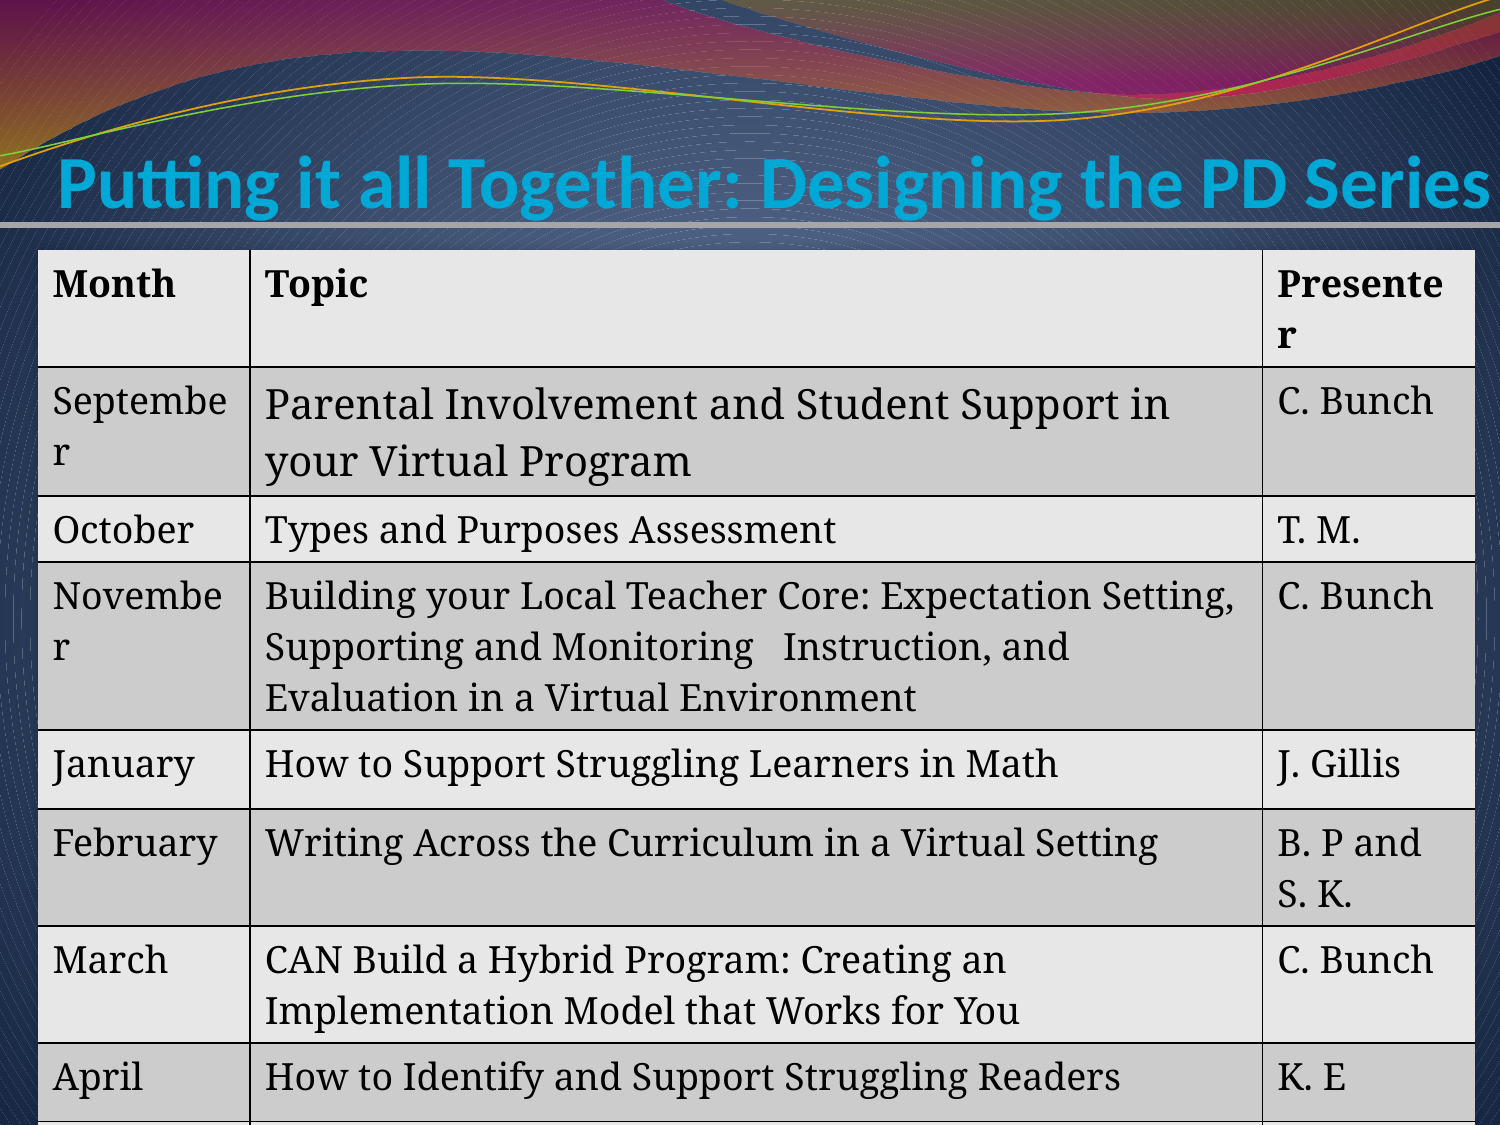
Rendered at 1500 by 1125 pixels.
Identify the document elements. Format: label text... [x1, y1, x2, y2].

table_cell February [38, 810, 249, 925]
table_cell C. Bunch [1263, 563, 1475, 729]
table_cell September [38, 368, 249, 495]
table_cell Building your Local Teacher Core: Expectation Setting, Supporting and Monitoring Instruction, and Evaluation in a Virtual Environment [251, 563, 1262, 729]
table_cell Parental Involvement and Student Support in your Virtual Program [251, 368, 1262, 495]
title Putting it all Together: Designing the PD Series [50, 99, 1500, 222]
table_cell J. Gillis [1263, 731, 1475, 808]
table_cell January [38, 731, 249, 808]
table_cell Writing Across the Curriculum in a Virtual Setting [251, 810, 1262, 925]
table_cell November [38, 563, 249, 729]
table_cell K. E [1263, 1044, 1475, 1121]
table_cell C. Bunch [1263, 927, 1475, 1042]
table_cell March [38, 927, 249, 1042]
table_header Presenter [1263, 250, 1475, 366]
table_cell CAN Build a Hybrid Program: Creating an Implementation Model that Works for You [251, 927, 1262, 1042]
table_cell How to Identify and Support Struggling Readers [251, 1044, 1262, 1121]
table_cell Types and Purposes Assessment [251, 497, 1262, 561]
table_header Month [38, 250, 249, 366]
table_cell October [38, 497, 249, 561]
table_cell April [38, 1044, 249, 1121]
table_header Topic [251, 250, 1262, 366]
table_cell T. M. [1263, 497, 1475, 561]
table_cell B. P and S. K. [1263, 810, 1475, 925]
table_cell C. Bunch [1263, 368, 1475, 495]
table_cell How to Support Struggling Learners in Math [251, 731, 1262, 808]
